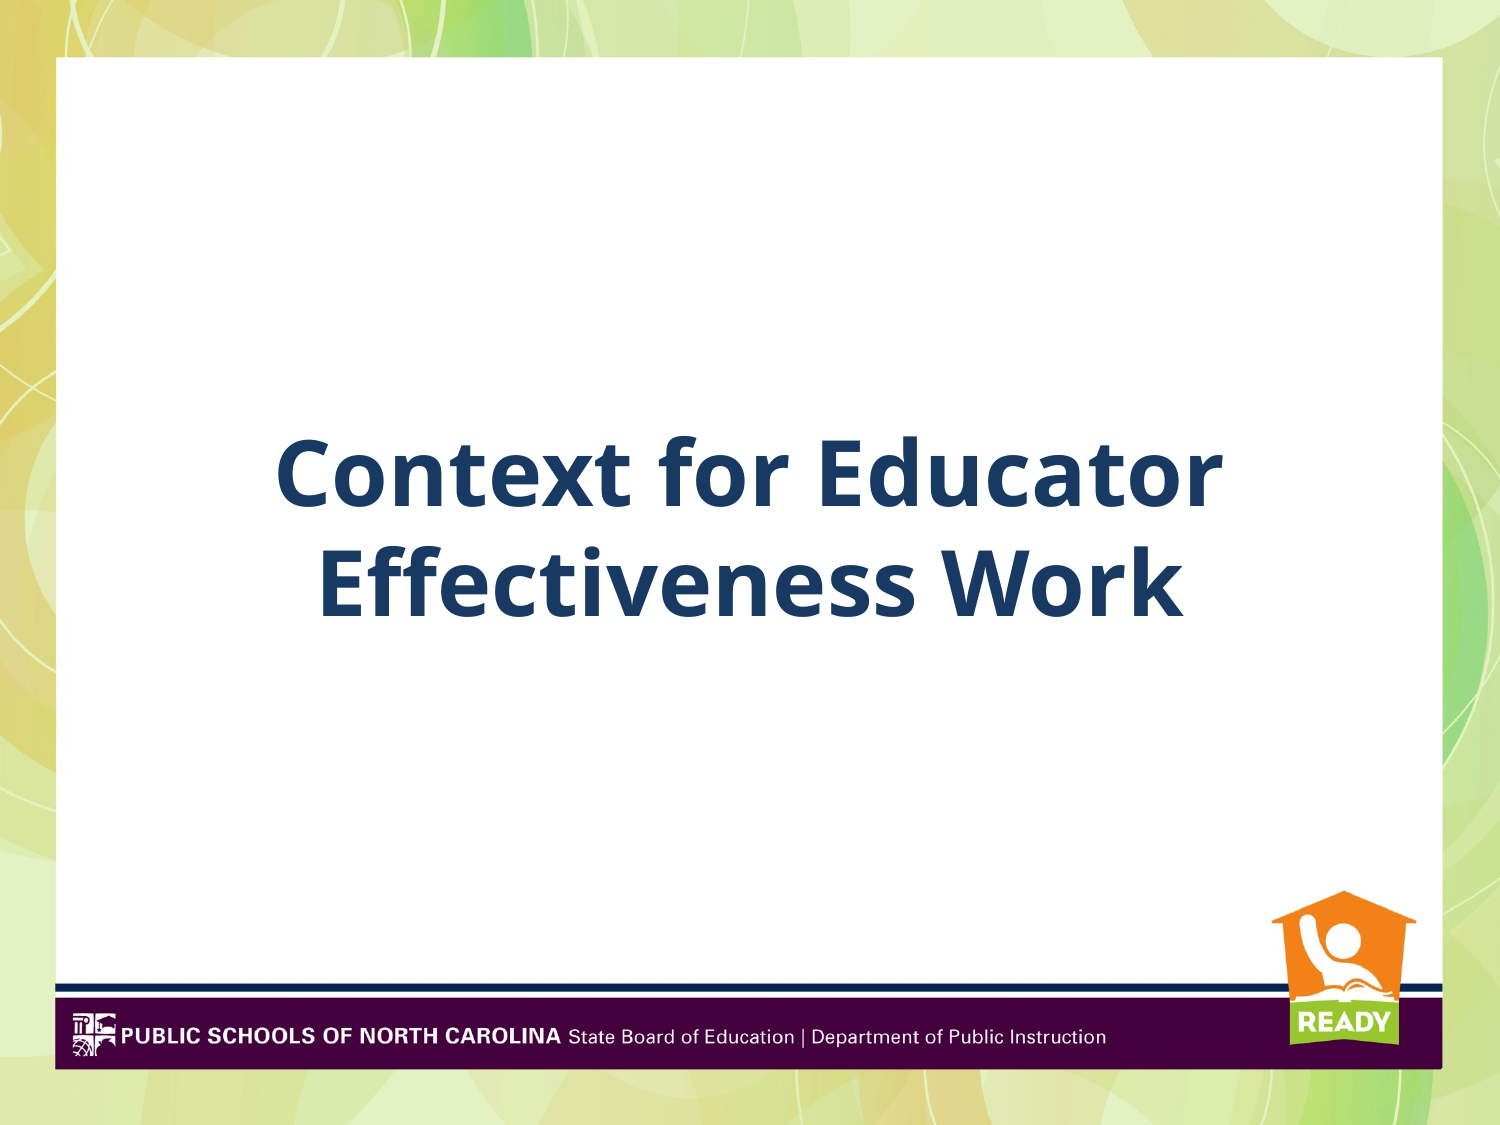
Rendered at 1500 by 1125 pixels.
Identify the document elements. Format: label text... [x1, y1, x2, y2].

title Context for Educator Effectiveness Work [62, 399, 1438, 650]
picture [0, 0, 1500, 1125]
